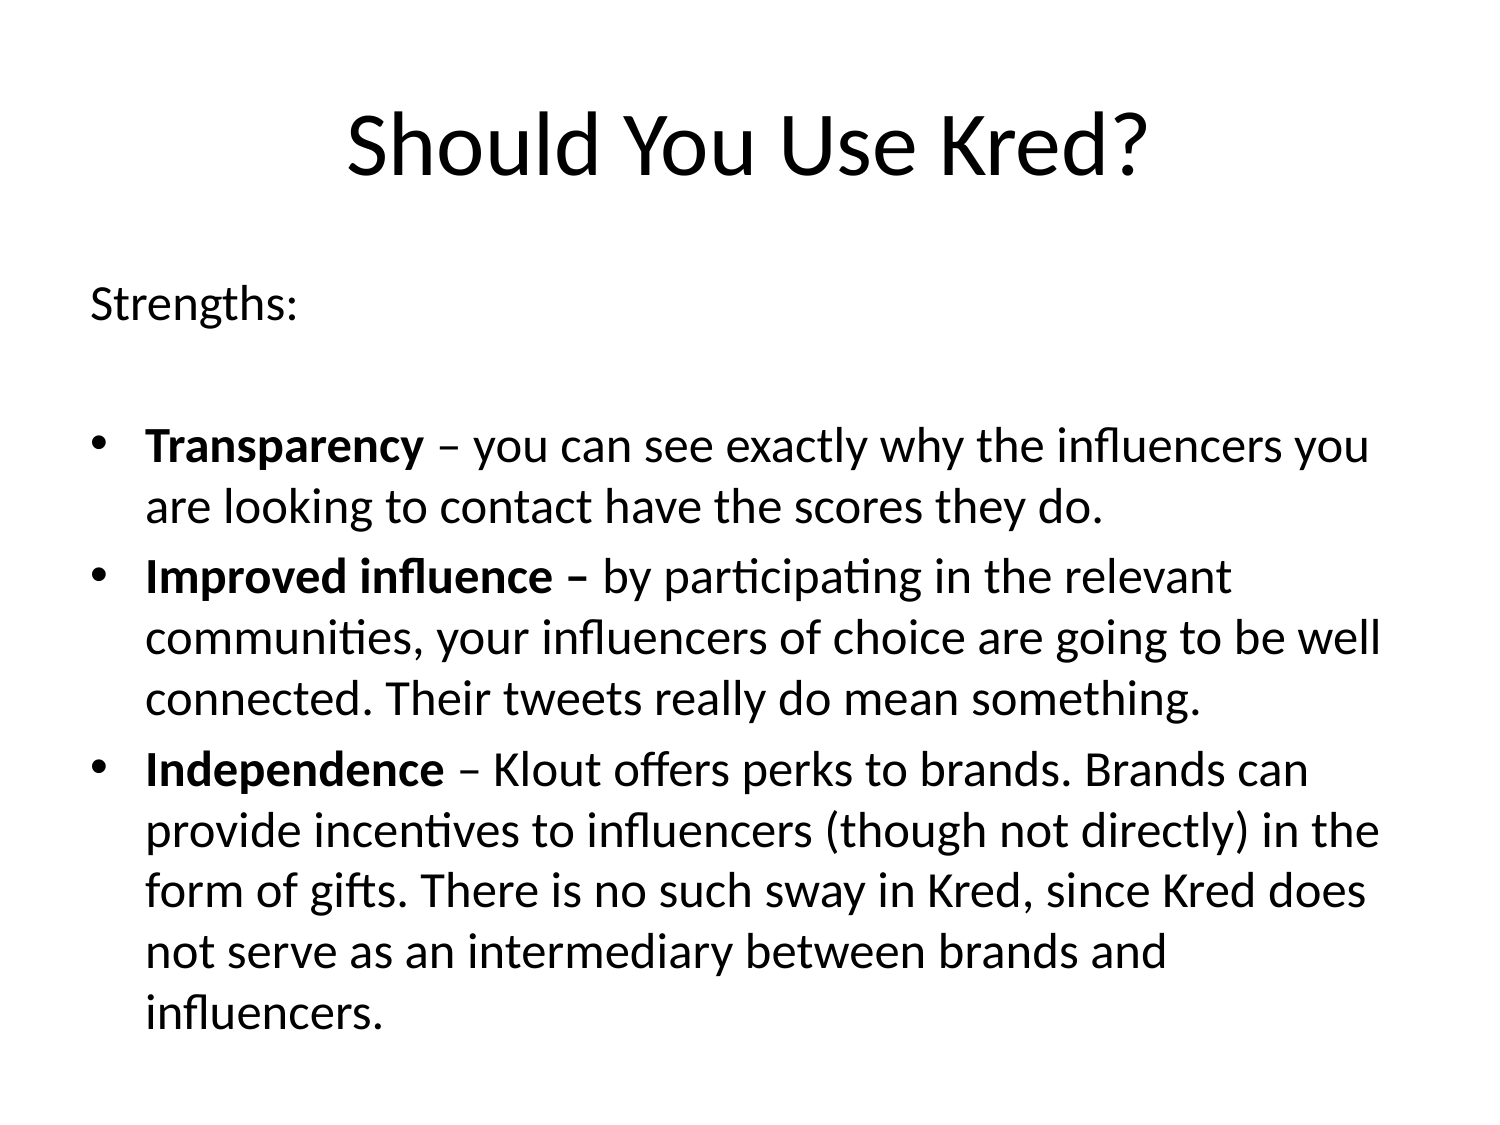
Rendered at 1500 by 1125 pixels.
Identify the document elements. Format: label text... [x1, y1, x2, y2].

title Should You Use Kred? [75, 45, 1425, 233]
list Strengths: Transparency – you can see exactly why the influencers you are looking to contact have the scores they do. Improved influence – by participating in the relevant communities, your influencers of choice are going to be well connected. Their tweets really do mean something. Independence – Klout offers perks to brands. Brands can provide incentives to influencers (though not directly) in the form of gifts. There is no such sway in Kred, since Kred does not serve as an intermediary between brands and influencers. [75, 262, 1425, 1056]
